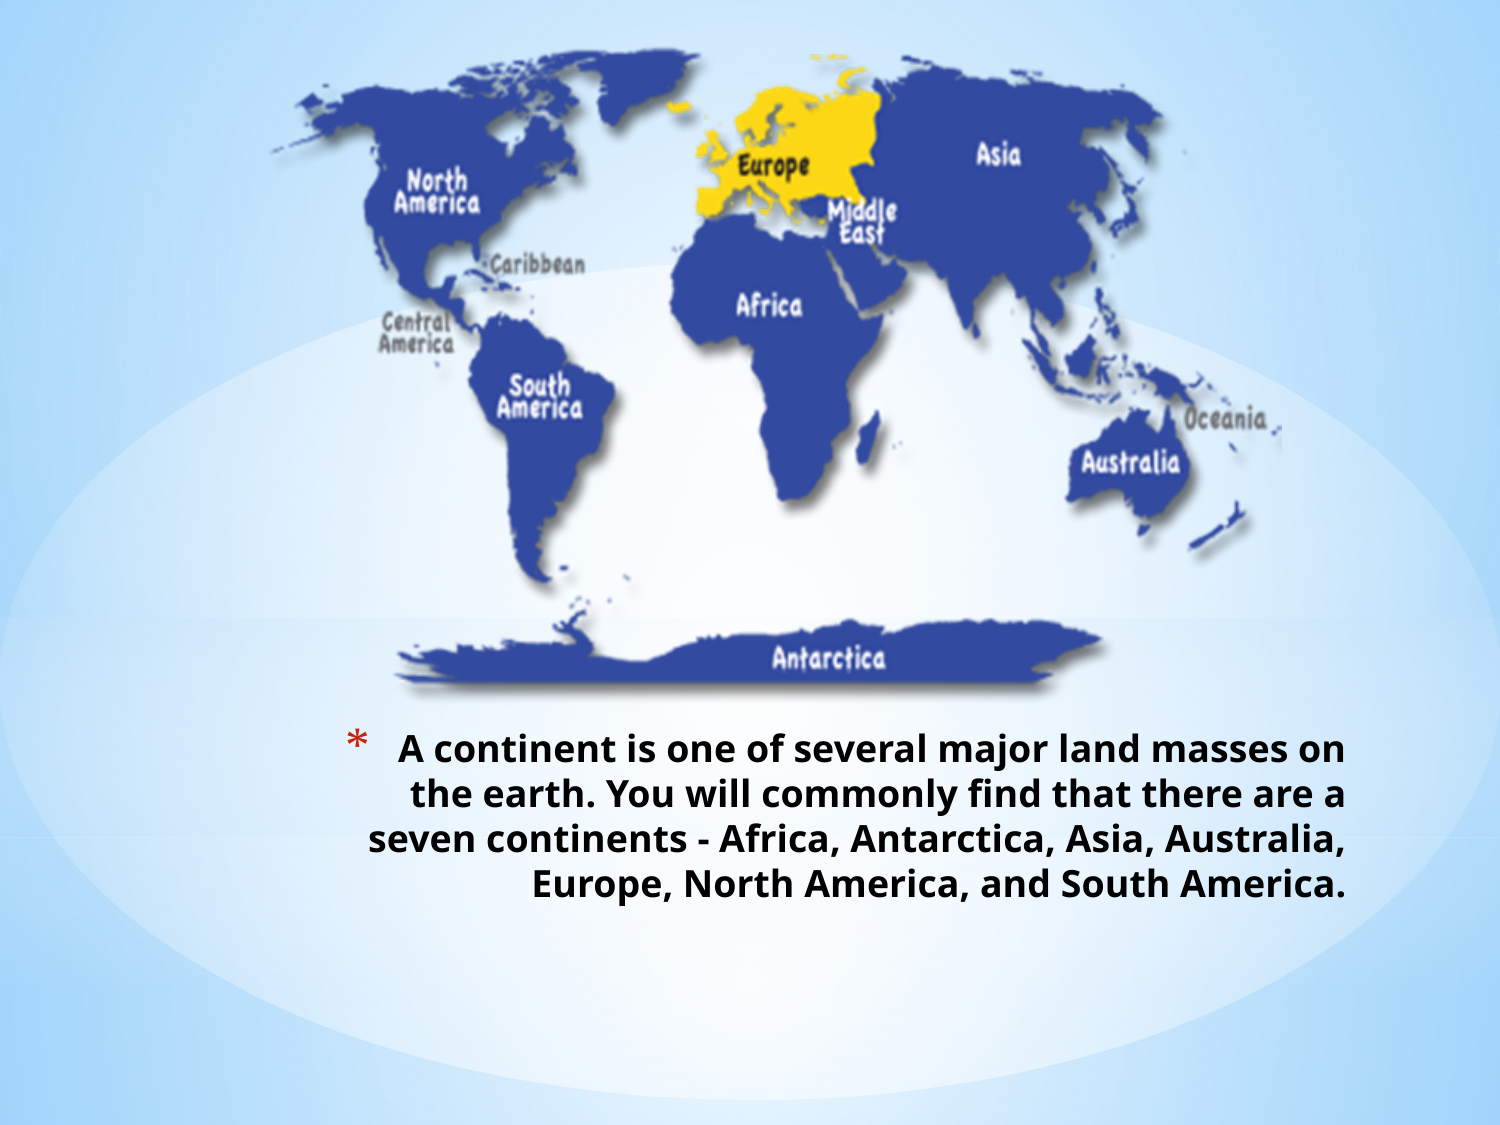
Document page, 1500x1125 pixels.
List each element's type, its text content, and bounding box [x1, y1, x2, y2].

title A continent is one of several major land masses on the earth. You will commonly find that there are a seven continents - Africa, Antarctica, Asia, Australia, Europe, North America, and South America. [294, 717, 1363, 905]
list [265, 30, 1282, 705]
